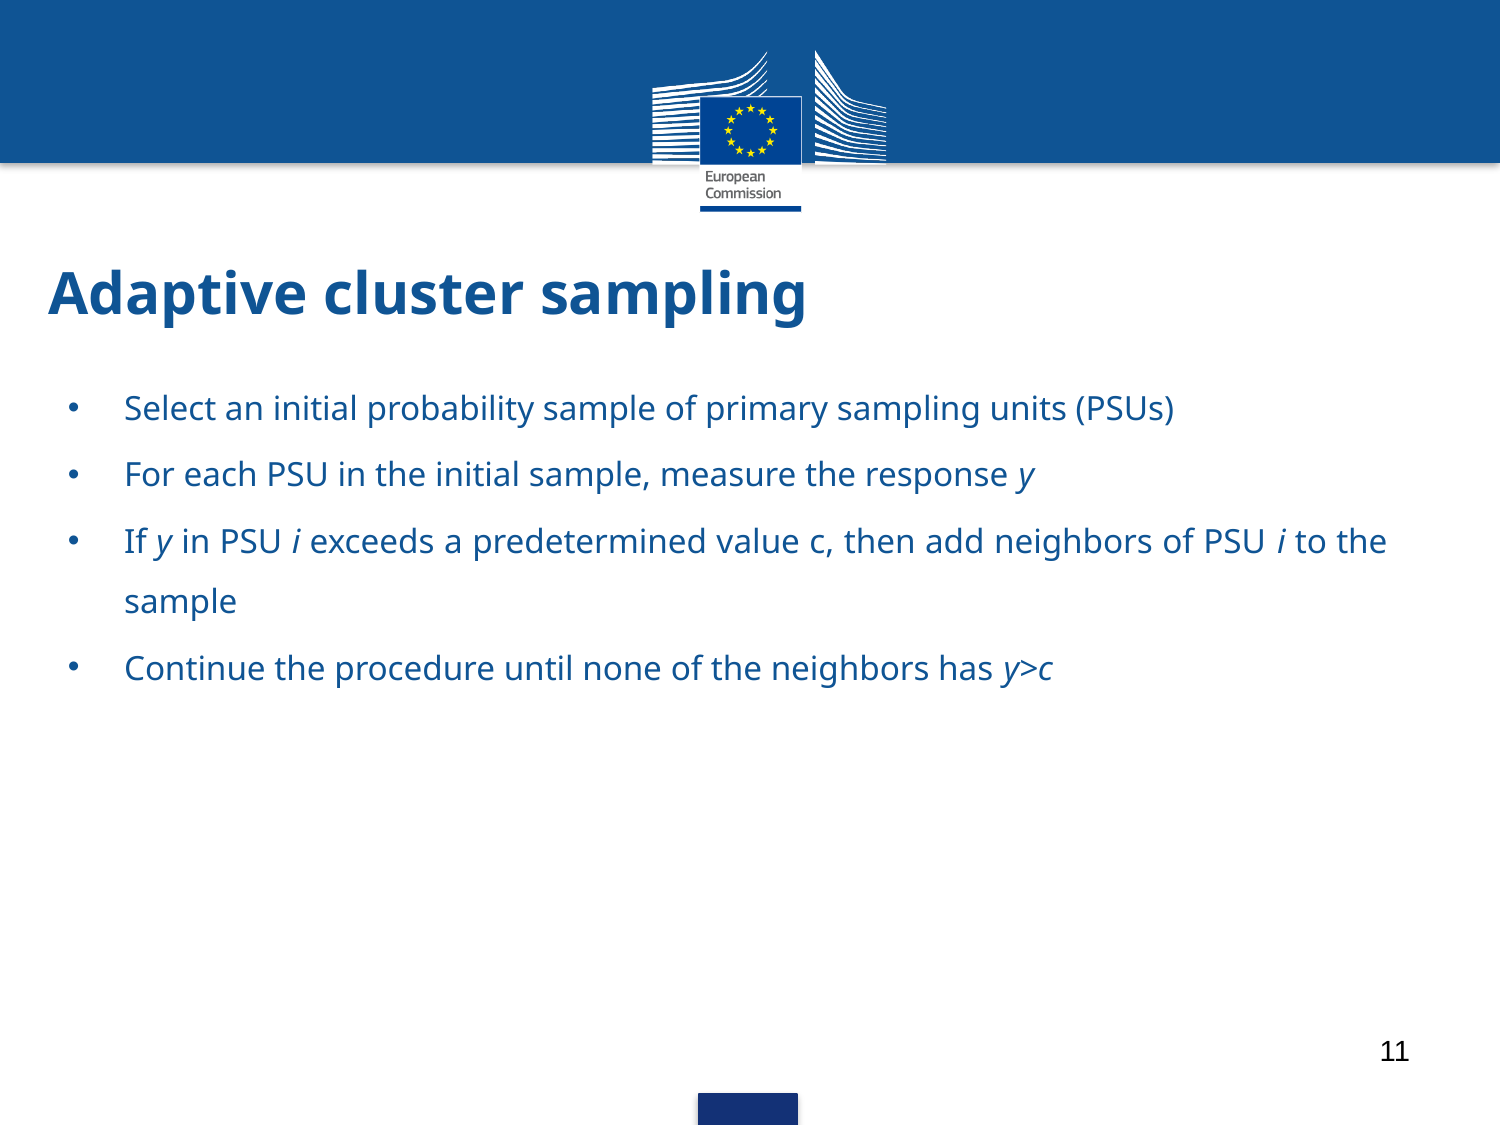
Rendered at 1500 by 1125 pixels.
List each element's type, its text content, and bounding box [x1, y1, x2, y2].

slide_number 11 [1074, 1024, 1426, 1103]
list Select an initial probability sample of primary sampling units (PSUs) For each PSU in the initial sample, measure the response y If y in PSU i exceeds a predetermined value c, then add neighbors of PSU i to the sample Continue the procedure until none of the neighbors has y>c [52, 359, 1403, 1047]
title Adaptive cluster sampling [33, 213, 1384, 368]
